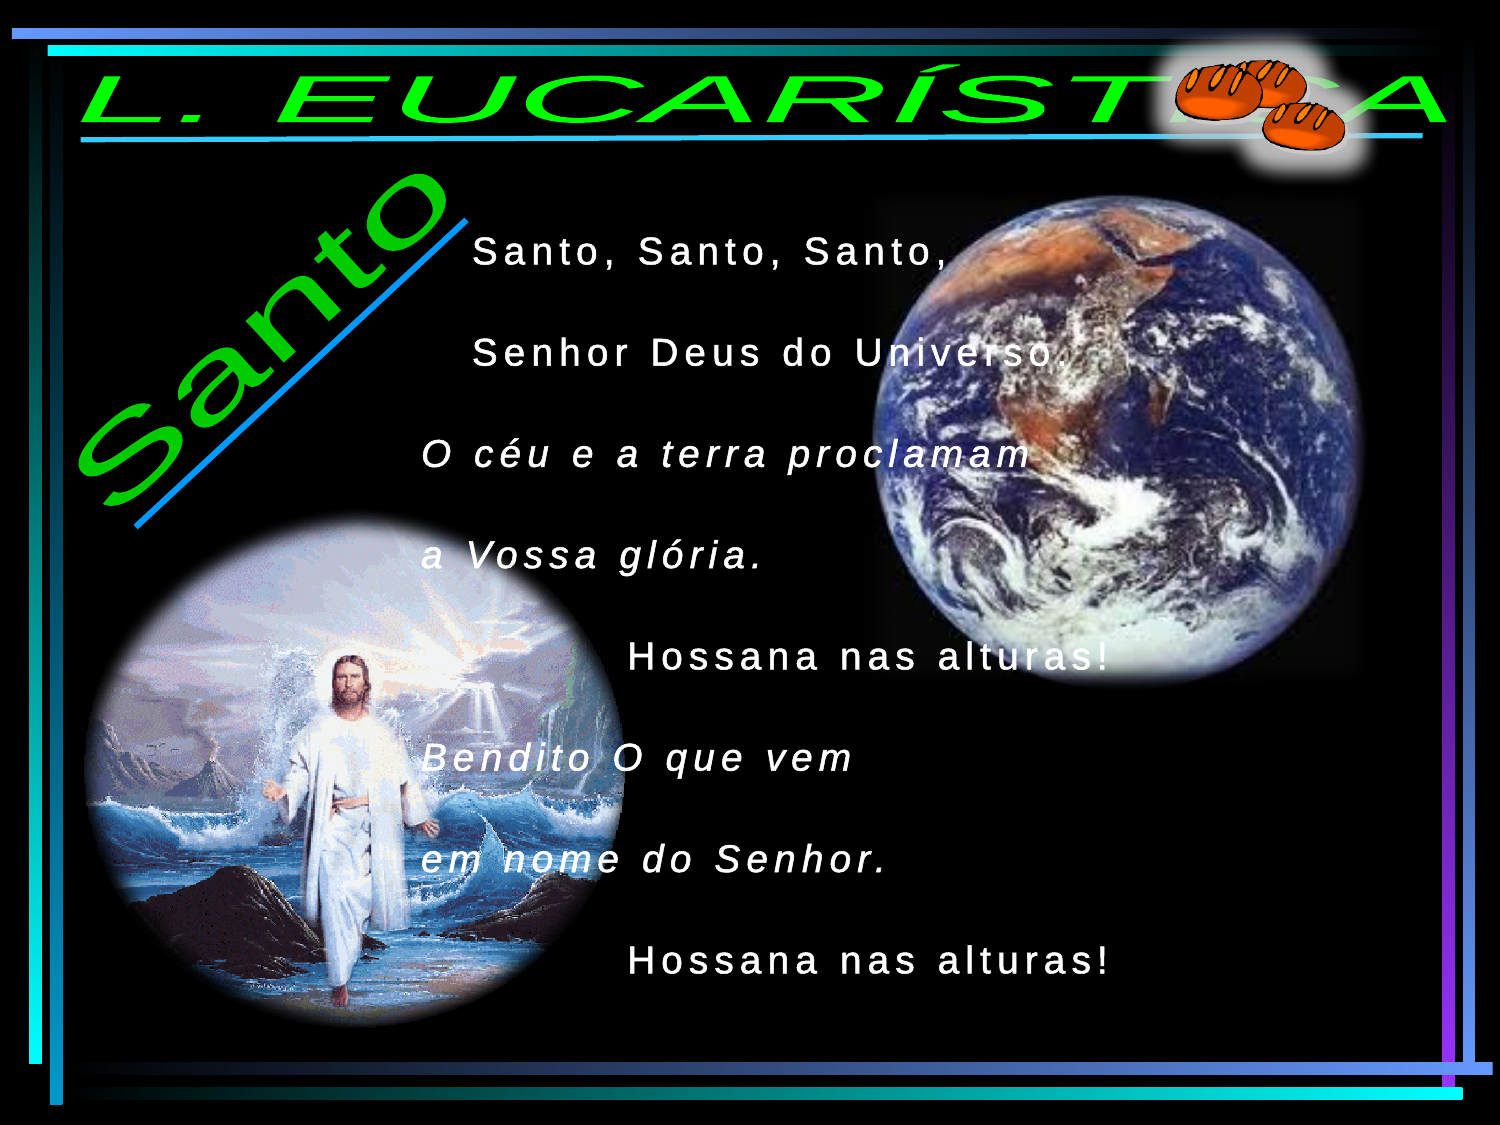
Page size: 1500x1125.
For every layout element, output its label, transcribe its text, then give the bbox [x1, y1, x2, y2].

picture [855, 179, 1377, 693]
text_box Santo, Santo, Santo, Senhor Deus do Universo. O céu e a terra proclamam a Vossa glória. Hossana nas alturas! Bendito O que vem em nome do Senhor. Hossana nas alturas! [406, 202, 1471, 1038]
picture [71, 505, 644, 1038]
picture [1151, 54, 1349, 162]
